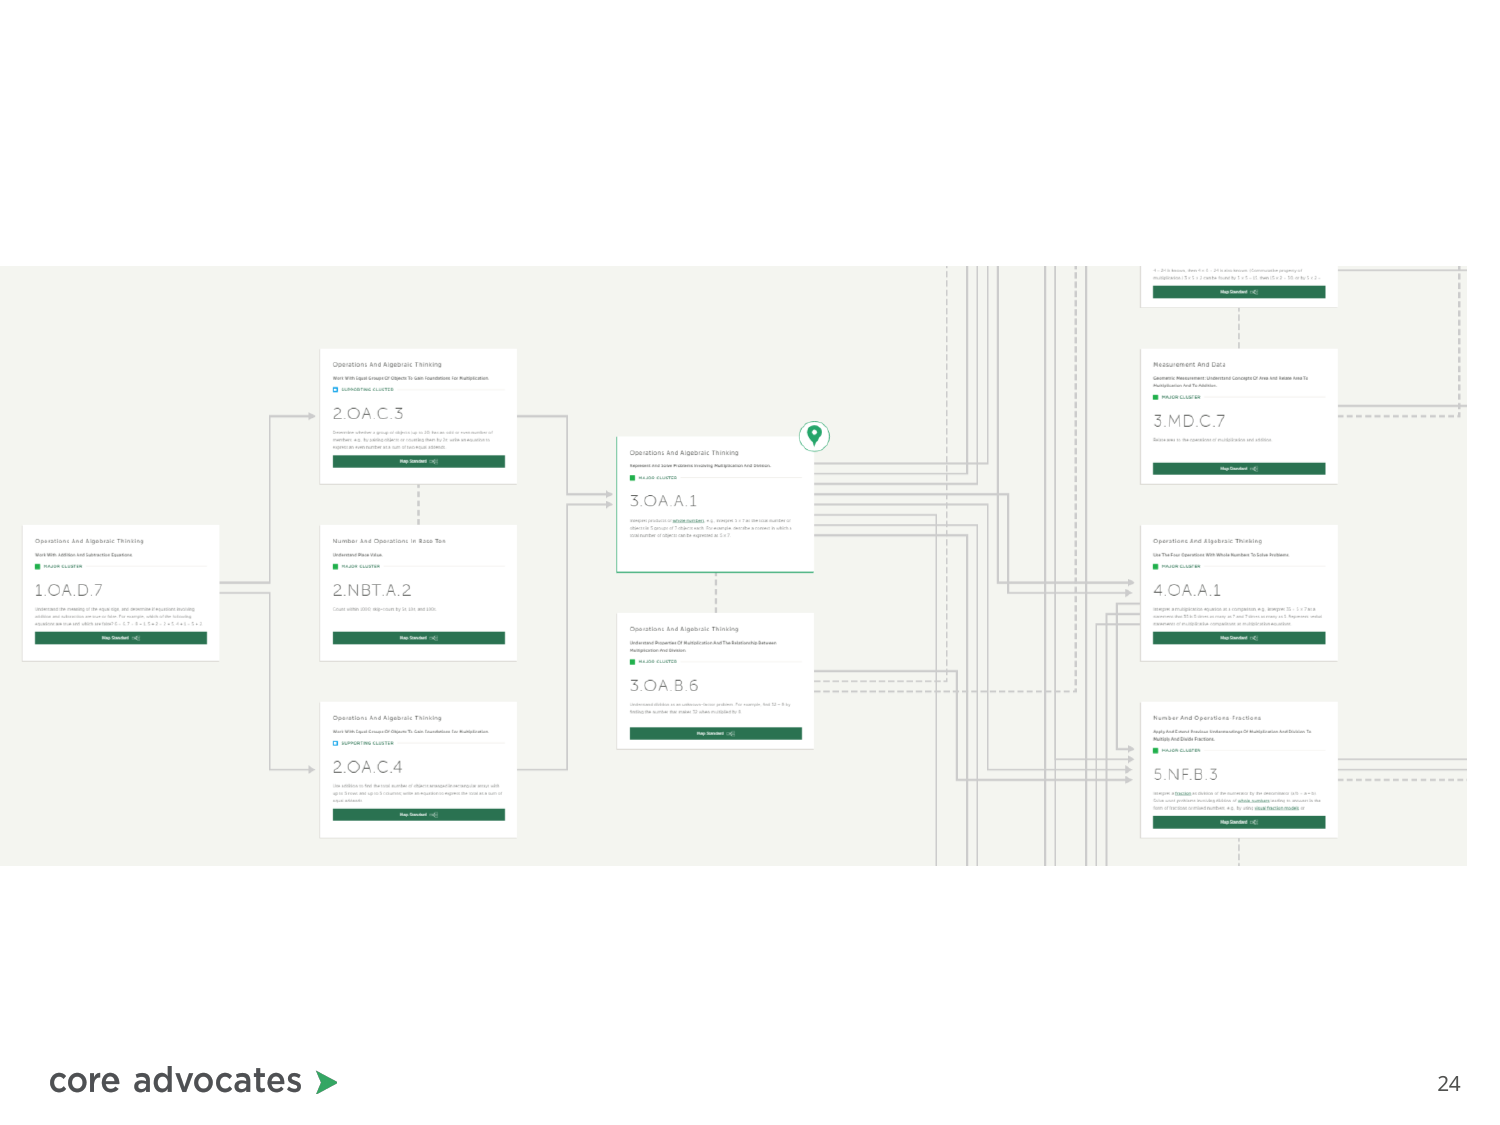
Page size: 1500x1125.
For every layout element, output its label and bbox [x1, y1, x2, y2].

picture [0, 266, 1467, 866]
picture [50, 1066, 337, 1094]
